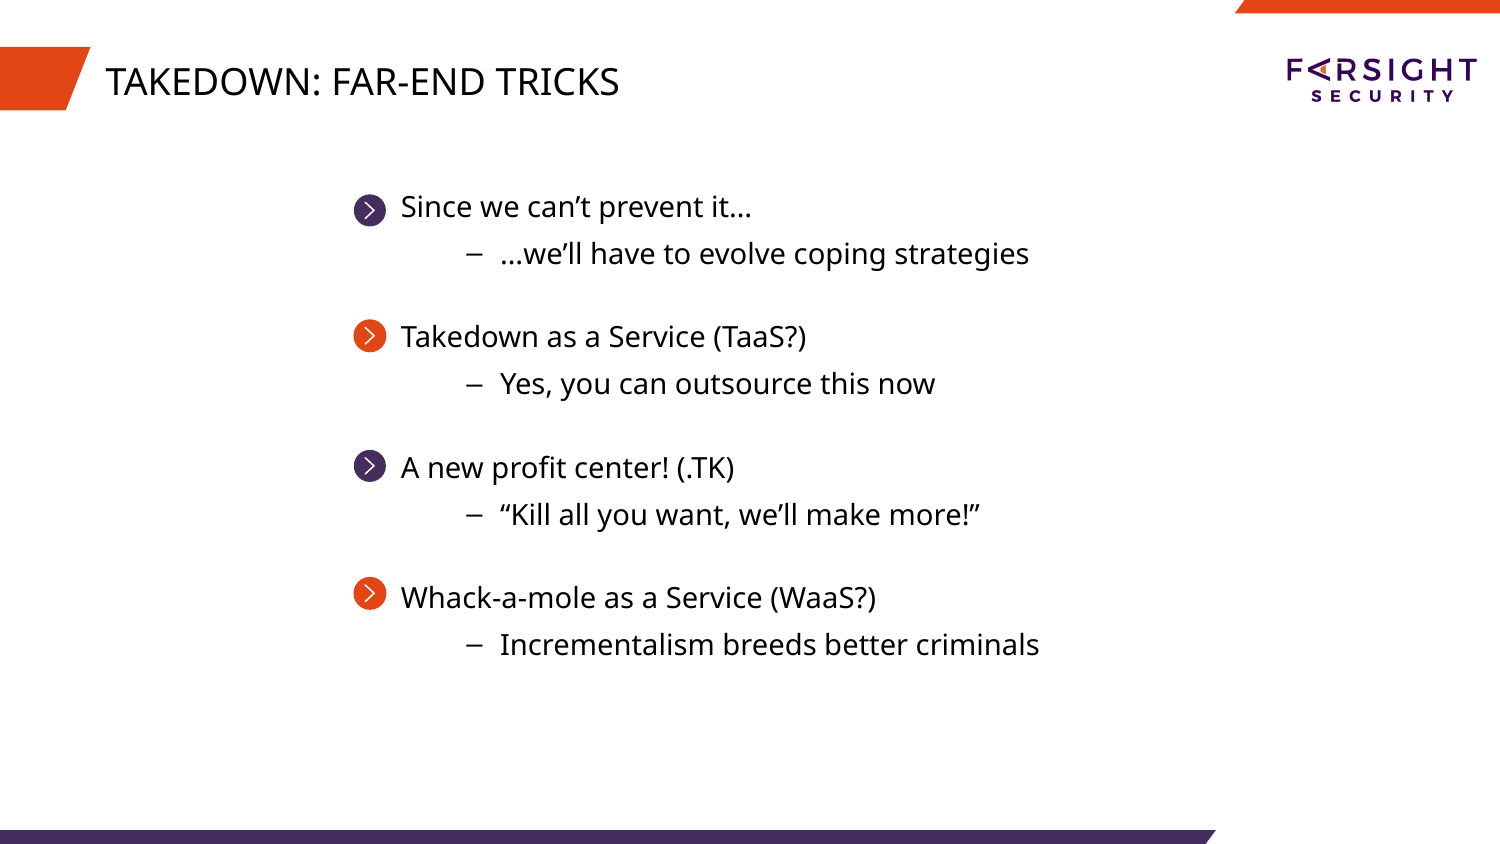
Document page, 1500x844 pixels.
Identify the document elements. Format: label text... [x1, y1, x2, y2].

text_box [353, 319, 387, 353]
title TAKEDOWN: FAR-END TRICKS [90, 46, 1255, 114]
list Since we can’t prevent it… …we’ll have to evolve coping strategies Takedown as a Service (TaaS?) Yes, you can outsource this now A new profit center! (.TK) “Kill all you want, we’ll make more!” Whack-a-mole as a Service (WaaS?) Incrementalism breeds better criminals [363, 180, 1255, 844]
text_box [353, 449, 387, 483]
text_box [353, 576, 387, 611]
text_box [353, 194, 387, 227]
picture [1254, 29, 1500, 131]
